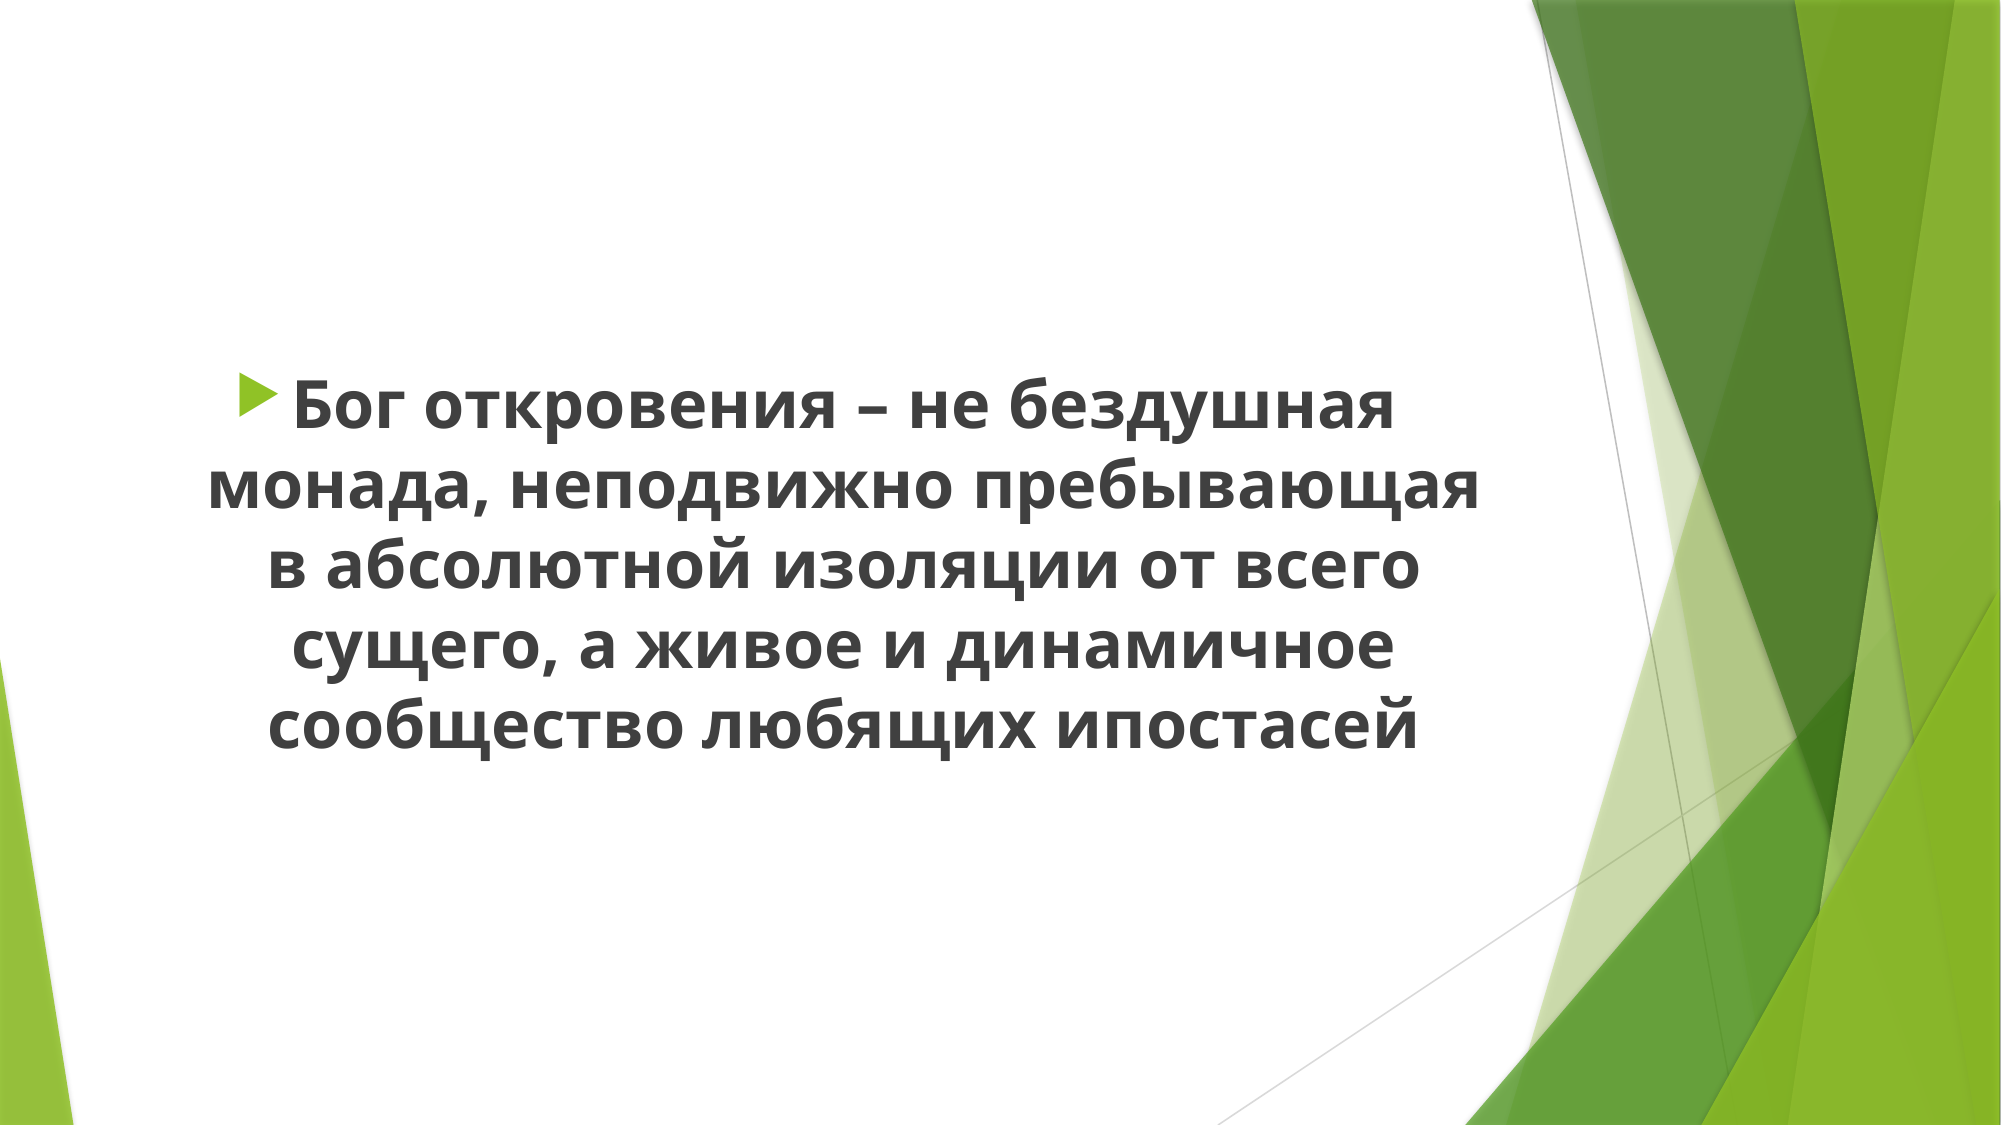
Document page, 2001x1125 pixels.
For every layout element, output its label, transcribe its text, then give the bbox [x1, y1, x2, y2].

list Бог откровения – не бездушная монада, неподвижно пребывающая в абсолютной изоляции от всего сущего, а живое и динамичное сообщество любящих ипостасей [111, 354, 1522, 992]
